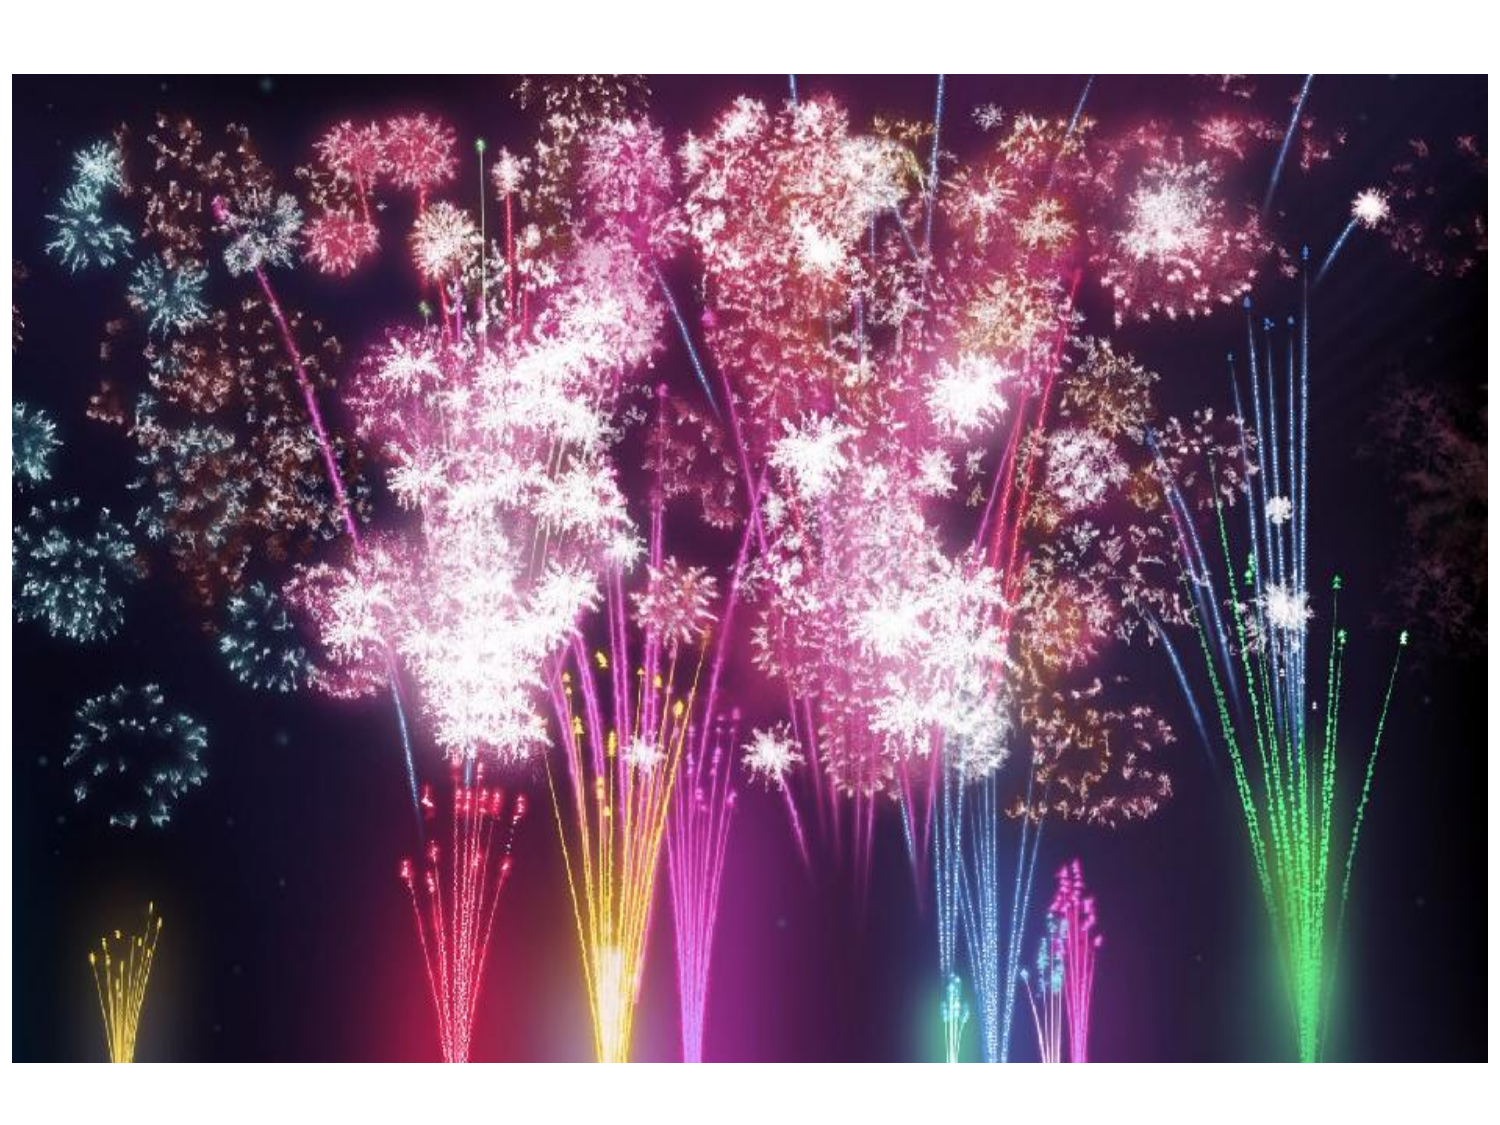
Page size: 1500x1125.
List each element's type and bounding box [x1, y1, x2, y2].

picture [12, 74, 1488, 1063]
